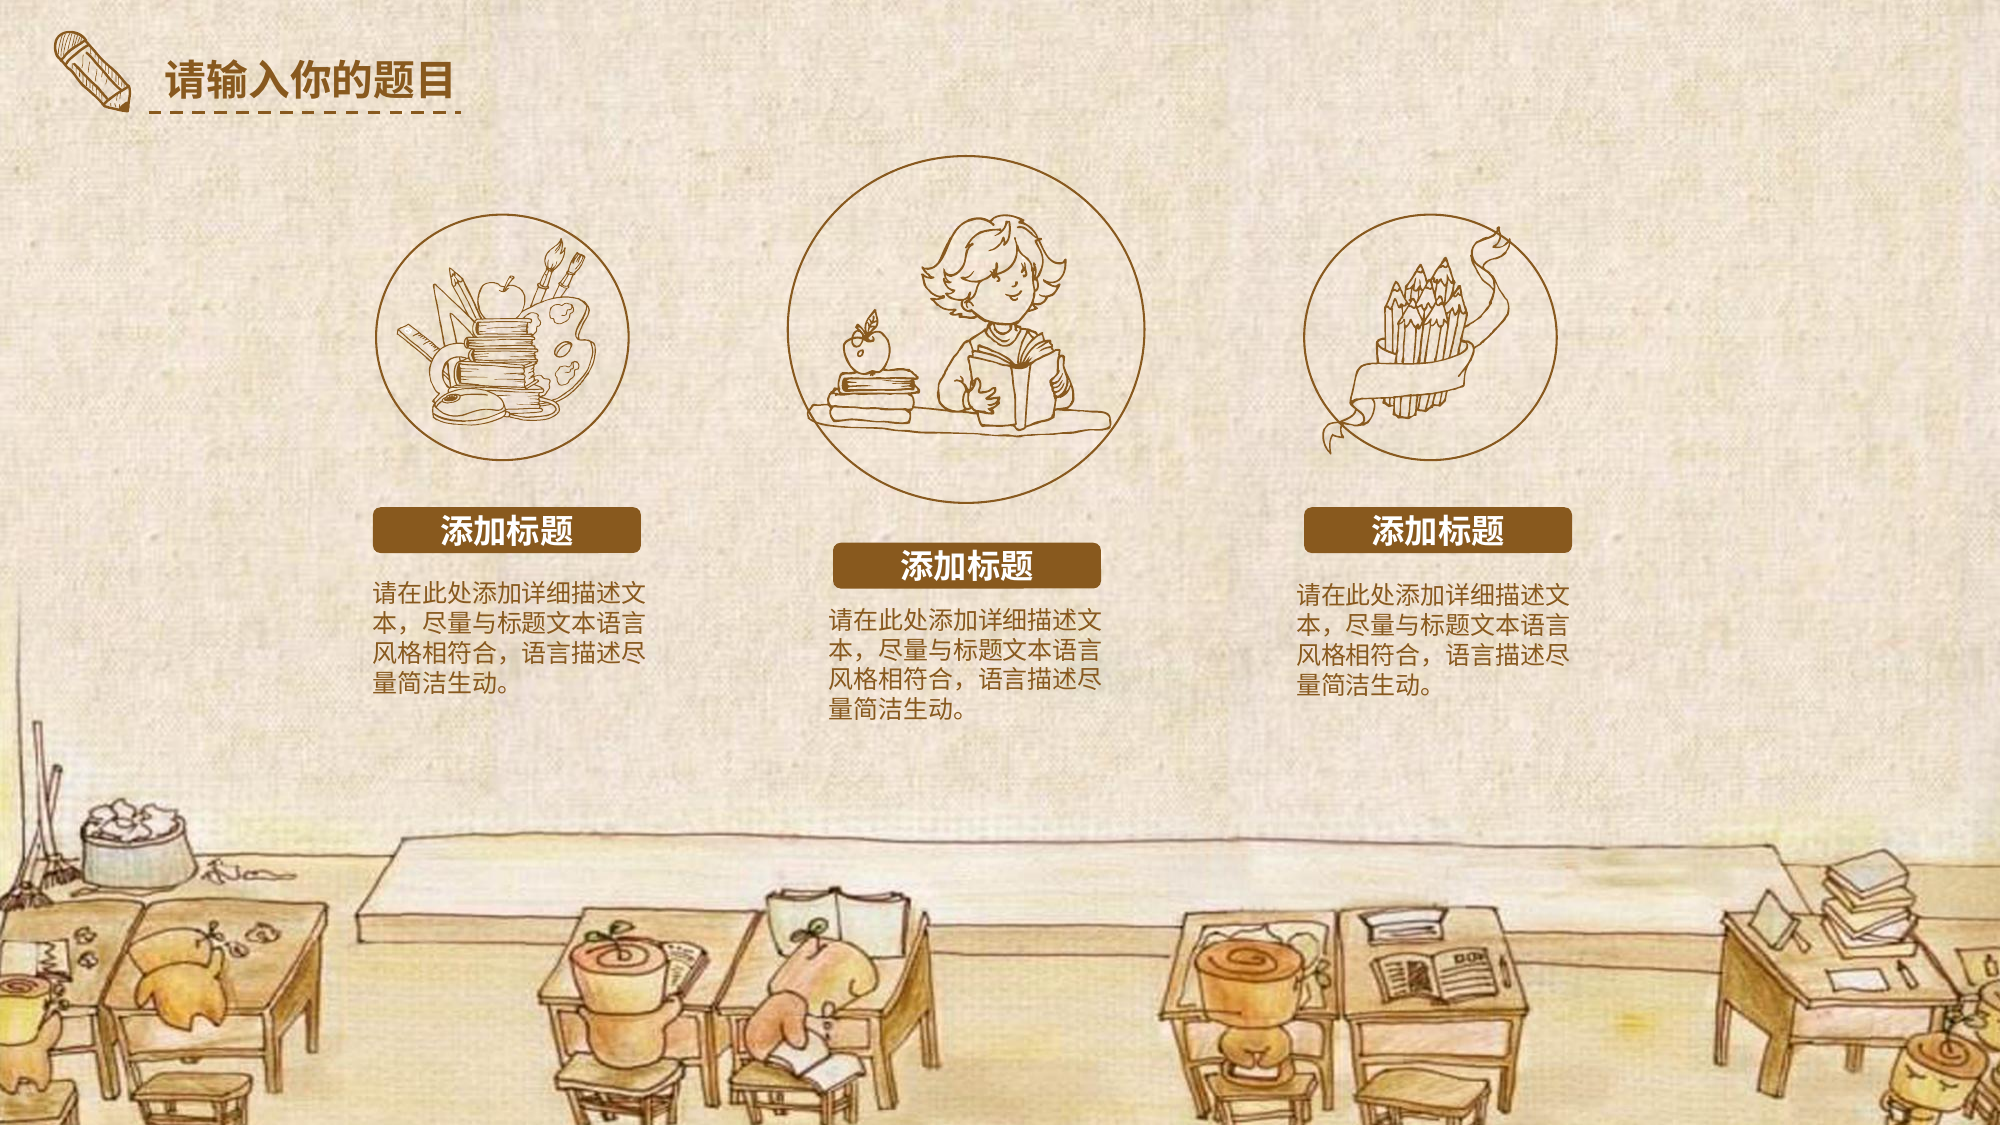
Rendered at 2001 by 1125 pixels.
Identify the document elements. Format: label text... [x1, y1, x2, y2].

picture [0, 0, 2000, 1125]
text_box 添加标题 [1304, 507, 1573, 541]
text_box 请在此处添加详细描述文本，尽量与标题文本语言风格相符合，语言描述尽量简洁生动。 [813, 566, 1140, 732]
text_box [787, 155, 1145, 503]
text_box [376, 214, 629, 461]
text_box 添加标题 [372, 507, 641, 540]
text_box 请在此处添加详细描述文本，尽量与标题文本语言风格相符合，语言描述尽量简洁生动。 [357, 540, 684, 706]
text_box 请在此处添加详细描述文本，尽量与标题文本语言风格相符合，语言描述尽量简洁生动。 [1281, 541, 1608, 707]
text_box 添加标题 [833, 542, 1101, 566]
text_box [1304, 214, 1557, 461]
